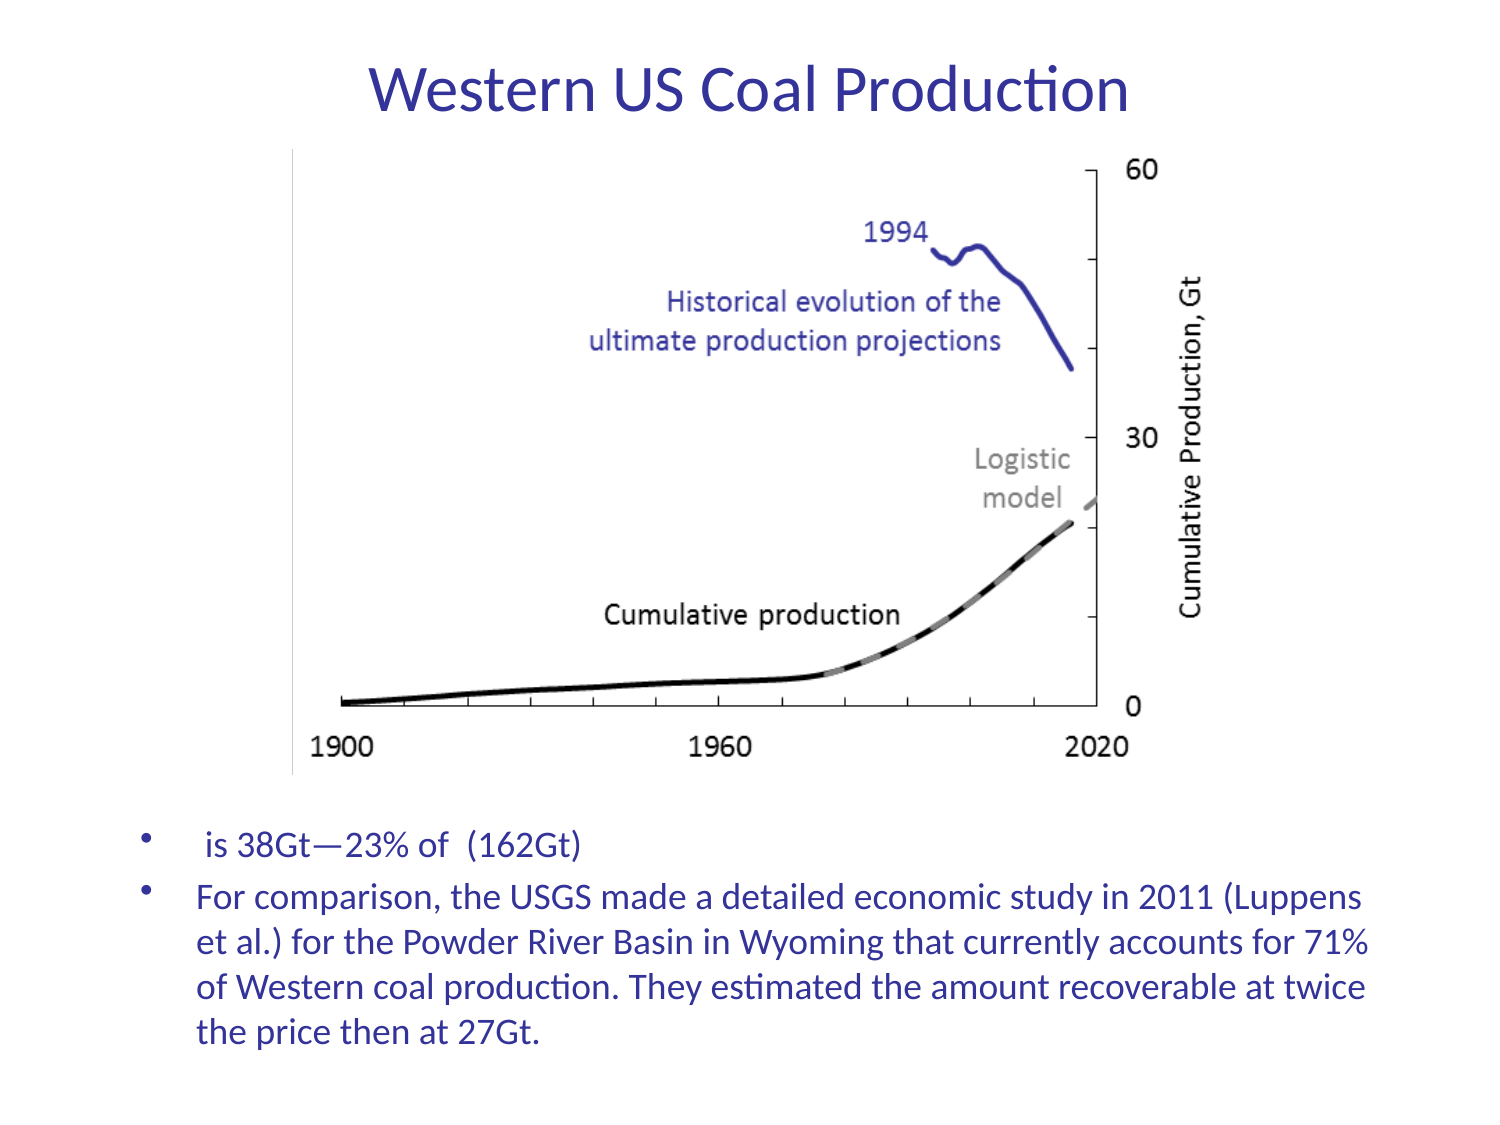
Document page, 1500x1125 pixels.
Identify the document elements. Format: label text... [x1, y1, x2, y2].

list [291, 149, 1213, 776]
title Western US Coal Production [75, 45, 1425, 125]
